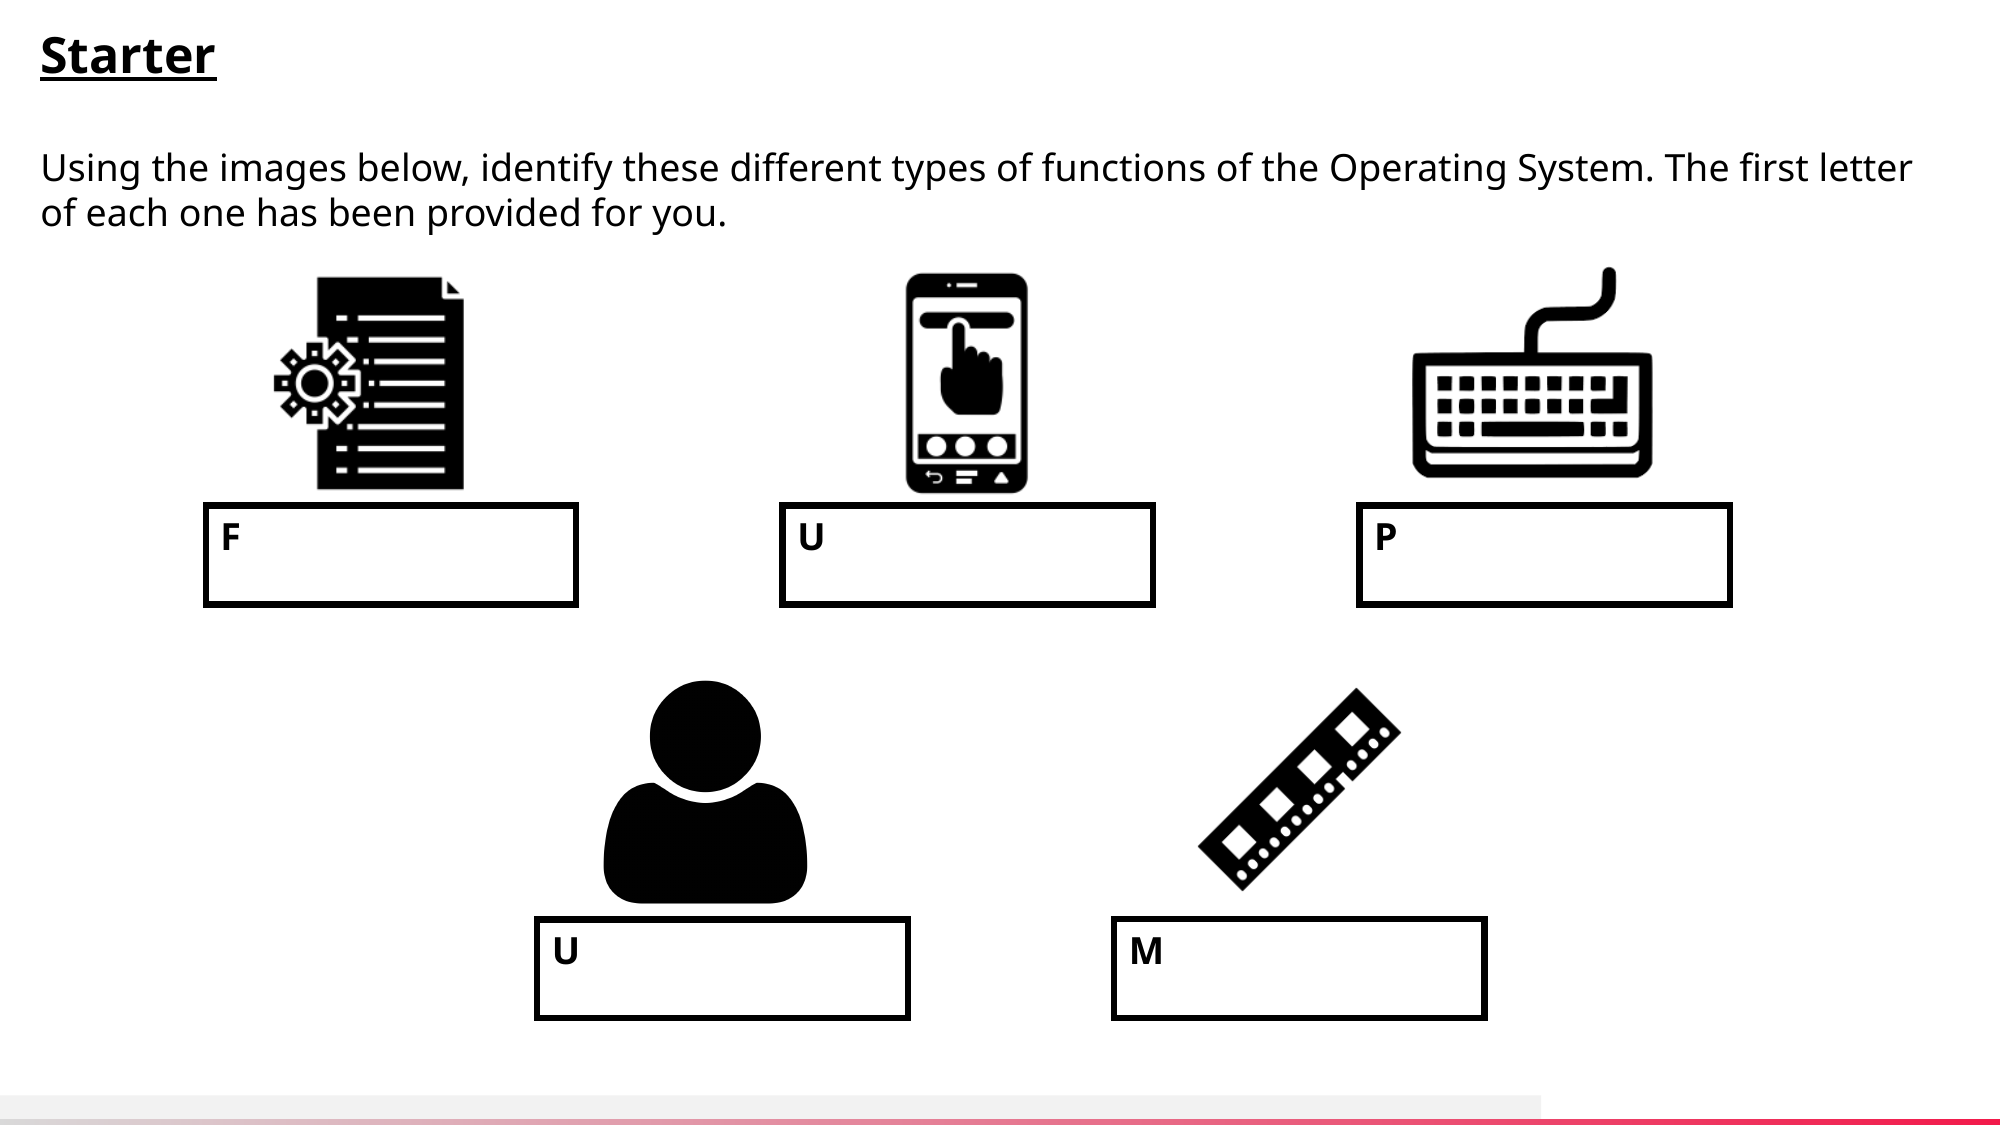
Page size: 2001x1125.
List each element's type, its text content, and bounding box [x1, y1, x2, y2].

text_box P [1358, 505, 1731, 606]
text_box F [205, 505, 577, 606]
picture [239, 253, 499, 514]
picture [1410, 250, 1655, 495]
picture [575, 659, 834, 919]
text_box M [1113, 918, 1486, 1019]
text_box U [536, 918, 909, 1019]
picture [1196, 686, 1403, 893]
picture [837, 253, 1097, 514]
text_box Starter Using the images below, identify these different types of functions of the Operating System. The first letter of each one has been provided for you. [25, 16, 1962, 287]
text_box U [782, 505, 1154, 606]
